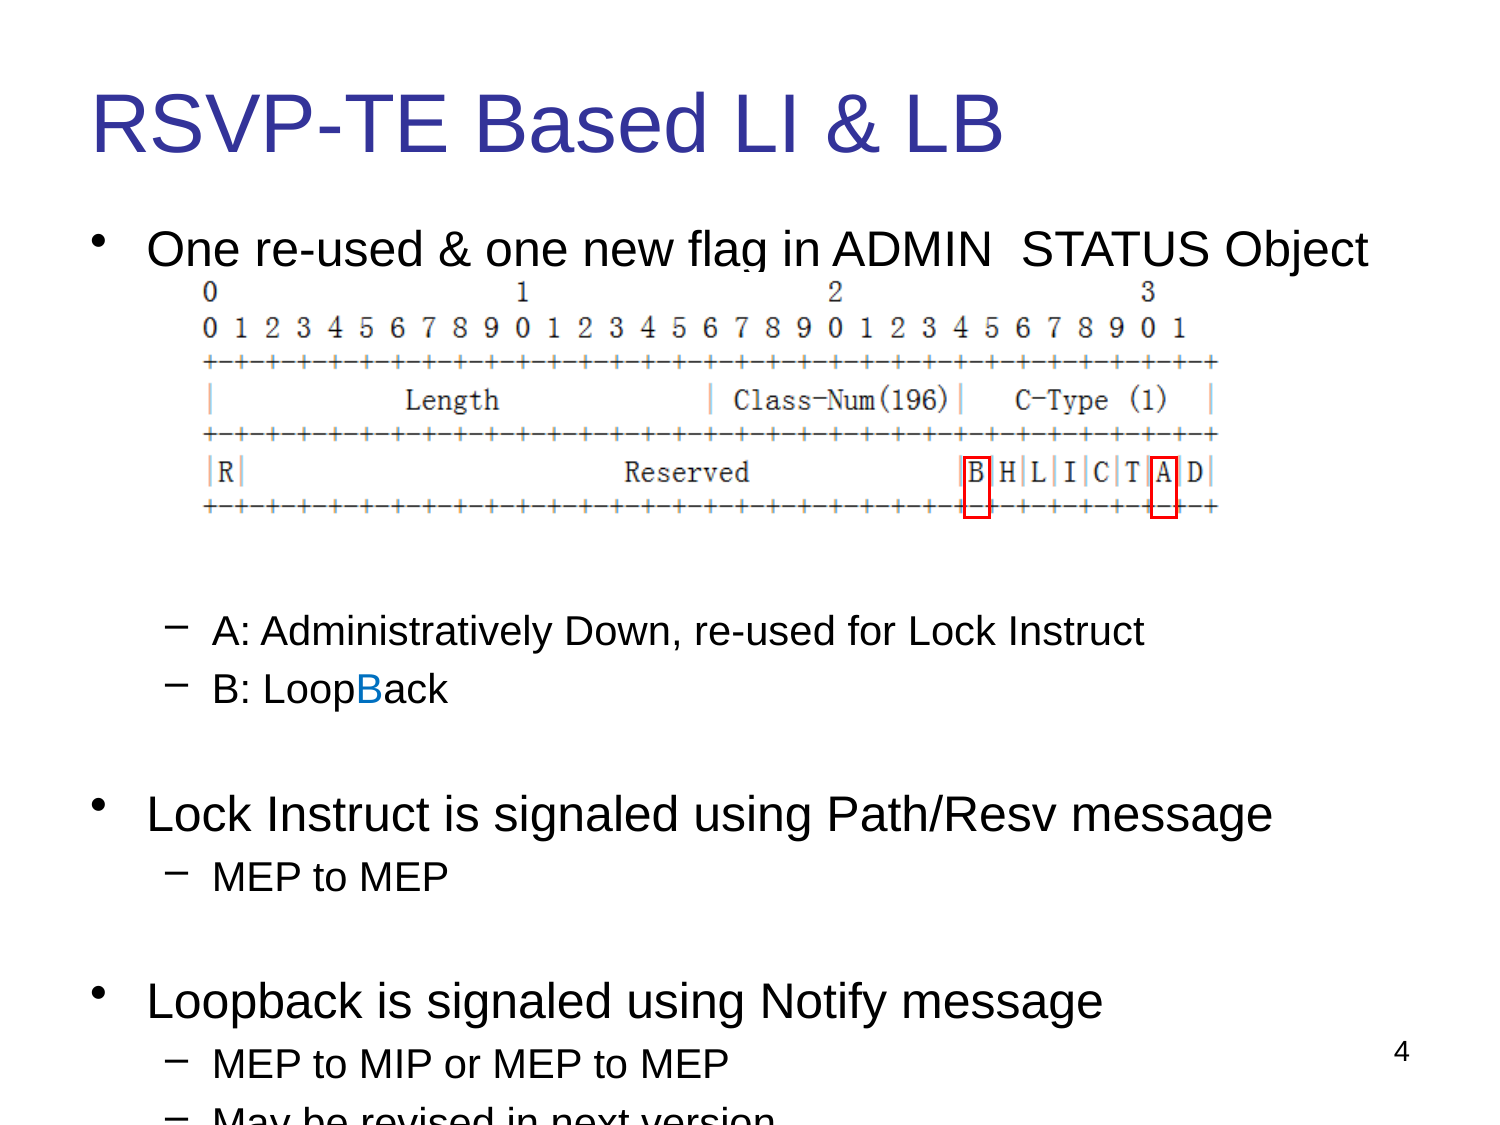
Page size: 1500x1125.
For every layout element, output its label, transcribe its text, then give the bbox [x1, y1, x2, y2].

list One re-used & one new flag in ADMIN_STATUS Object A: Administratively Down, re-used for Lock Instruct B: LoopBack Lock Instruct is signaled using Path/Resv message MEP to MEP Loopback is signaled using Notify message MEP to MIP or MEP to MEP May be revised in next version [74, 196, 1451, 1060]
slide_number 4 [1074, 1024, 1426, 1103]
title RSVP-TE Based LI & LB [74, 24, 1426, 196]
picture [187, 271, 1223, 526]
